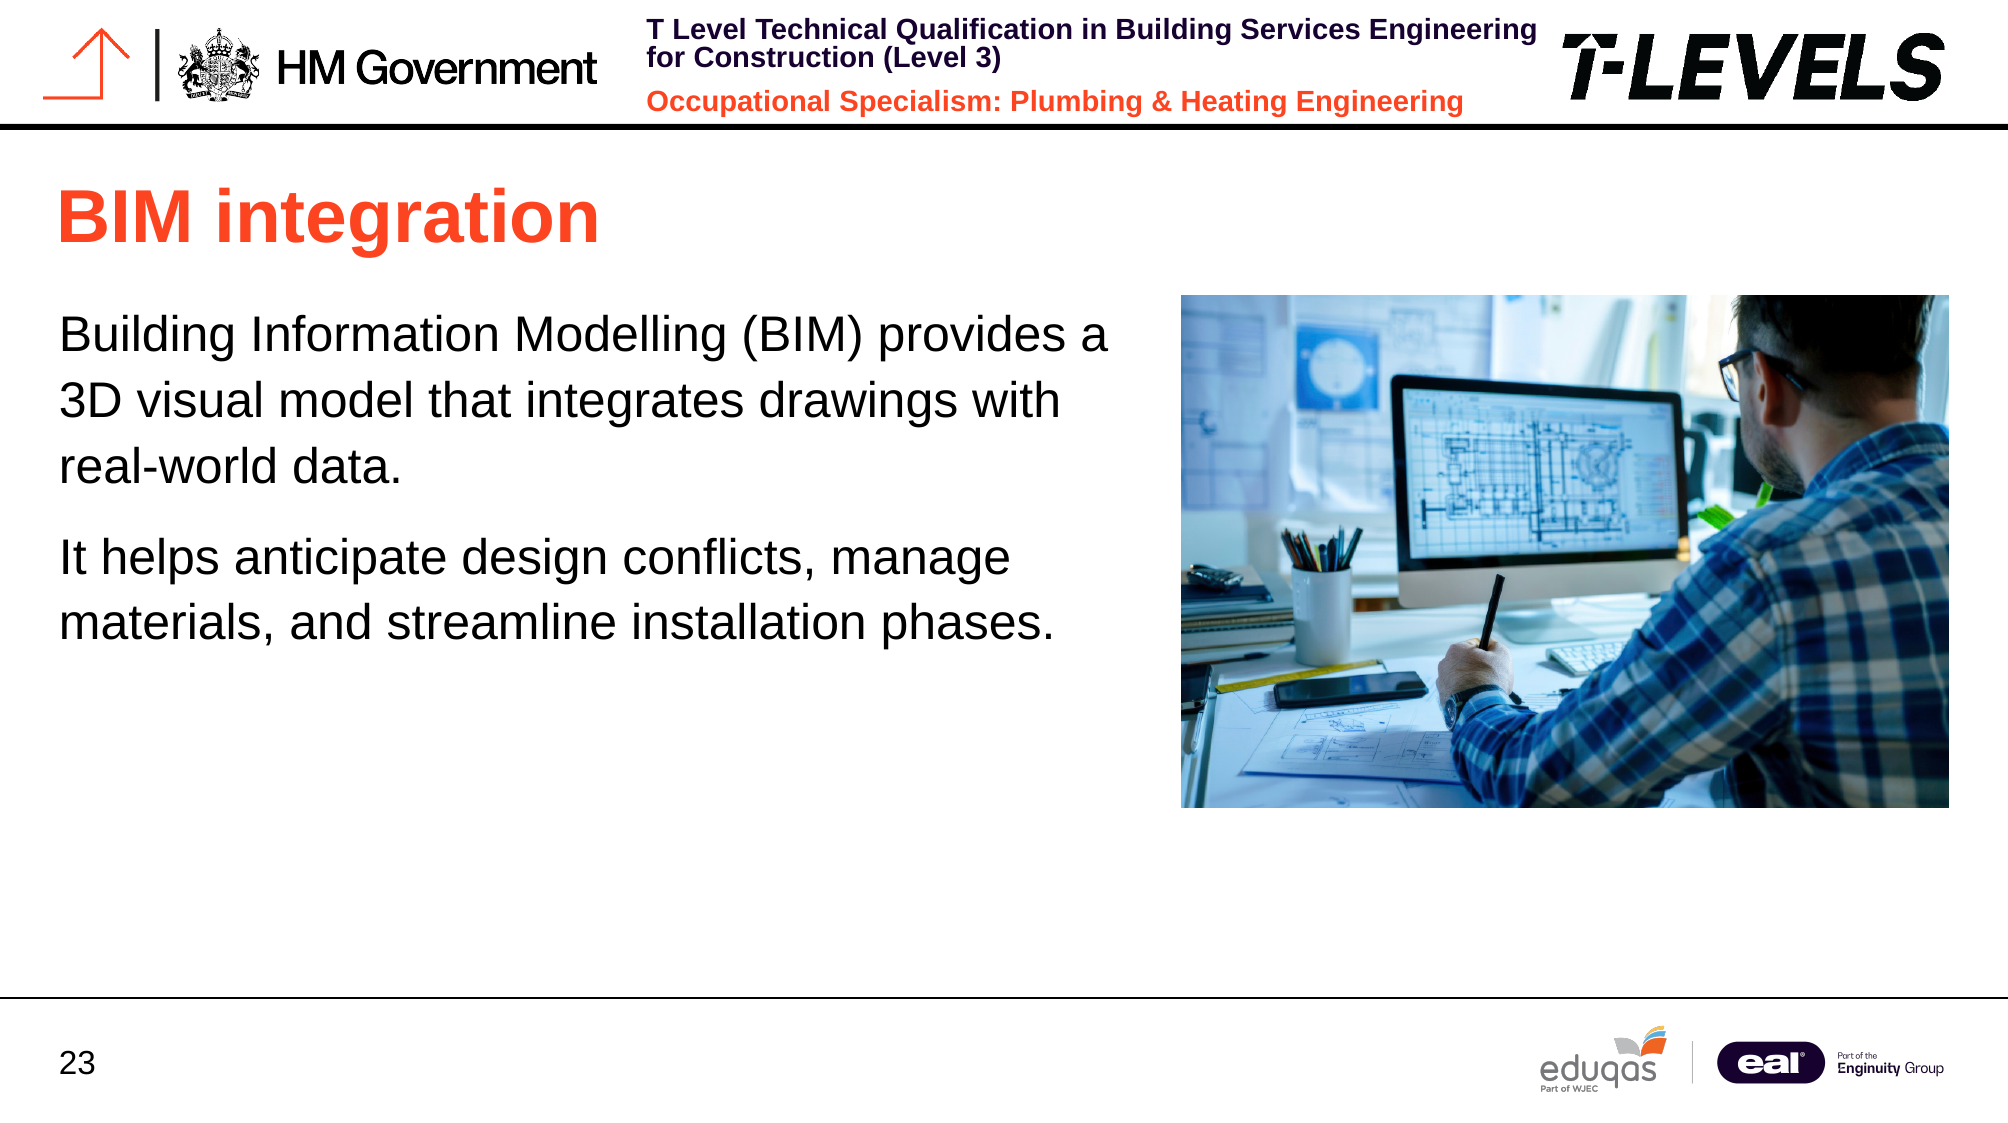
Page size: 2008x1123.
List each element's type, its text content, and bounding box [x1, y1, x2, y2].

picture [1180, 295, 1949, 808]
picture [1535, 1021, 1949, 1097]
picture [38, 27, 136, 100]
picture [1543, 25, 1964, 108]
title BIM integration [41, 111, 1949, 314]
picture [155, 28, 597, 102]
list Building Information Modelling (BIM) provides a 3D visual model that integrates drawings with real-world data. It helps anticipate design conflicts, manage materials, and streamline installation phases. [59, 295, 1135, 975]
